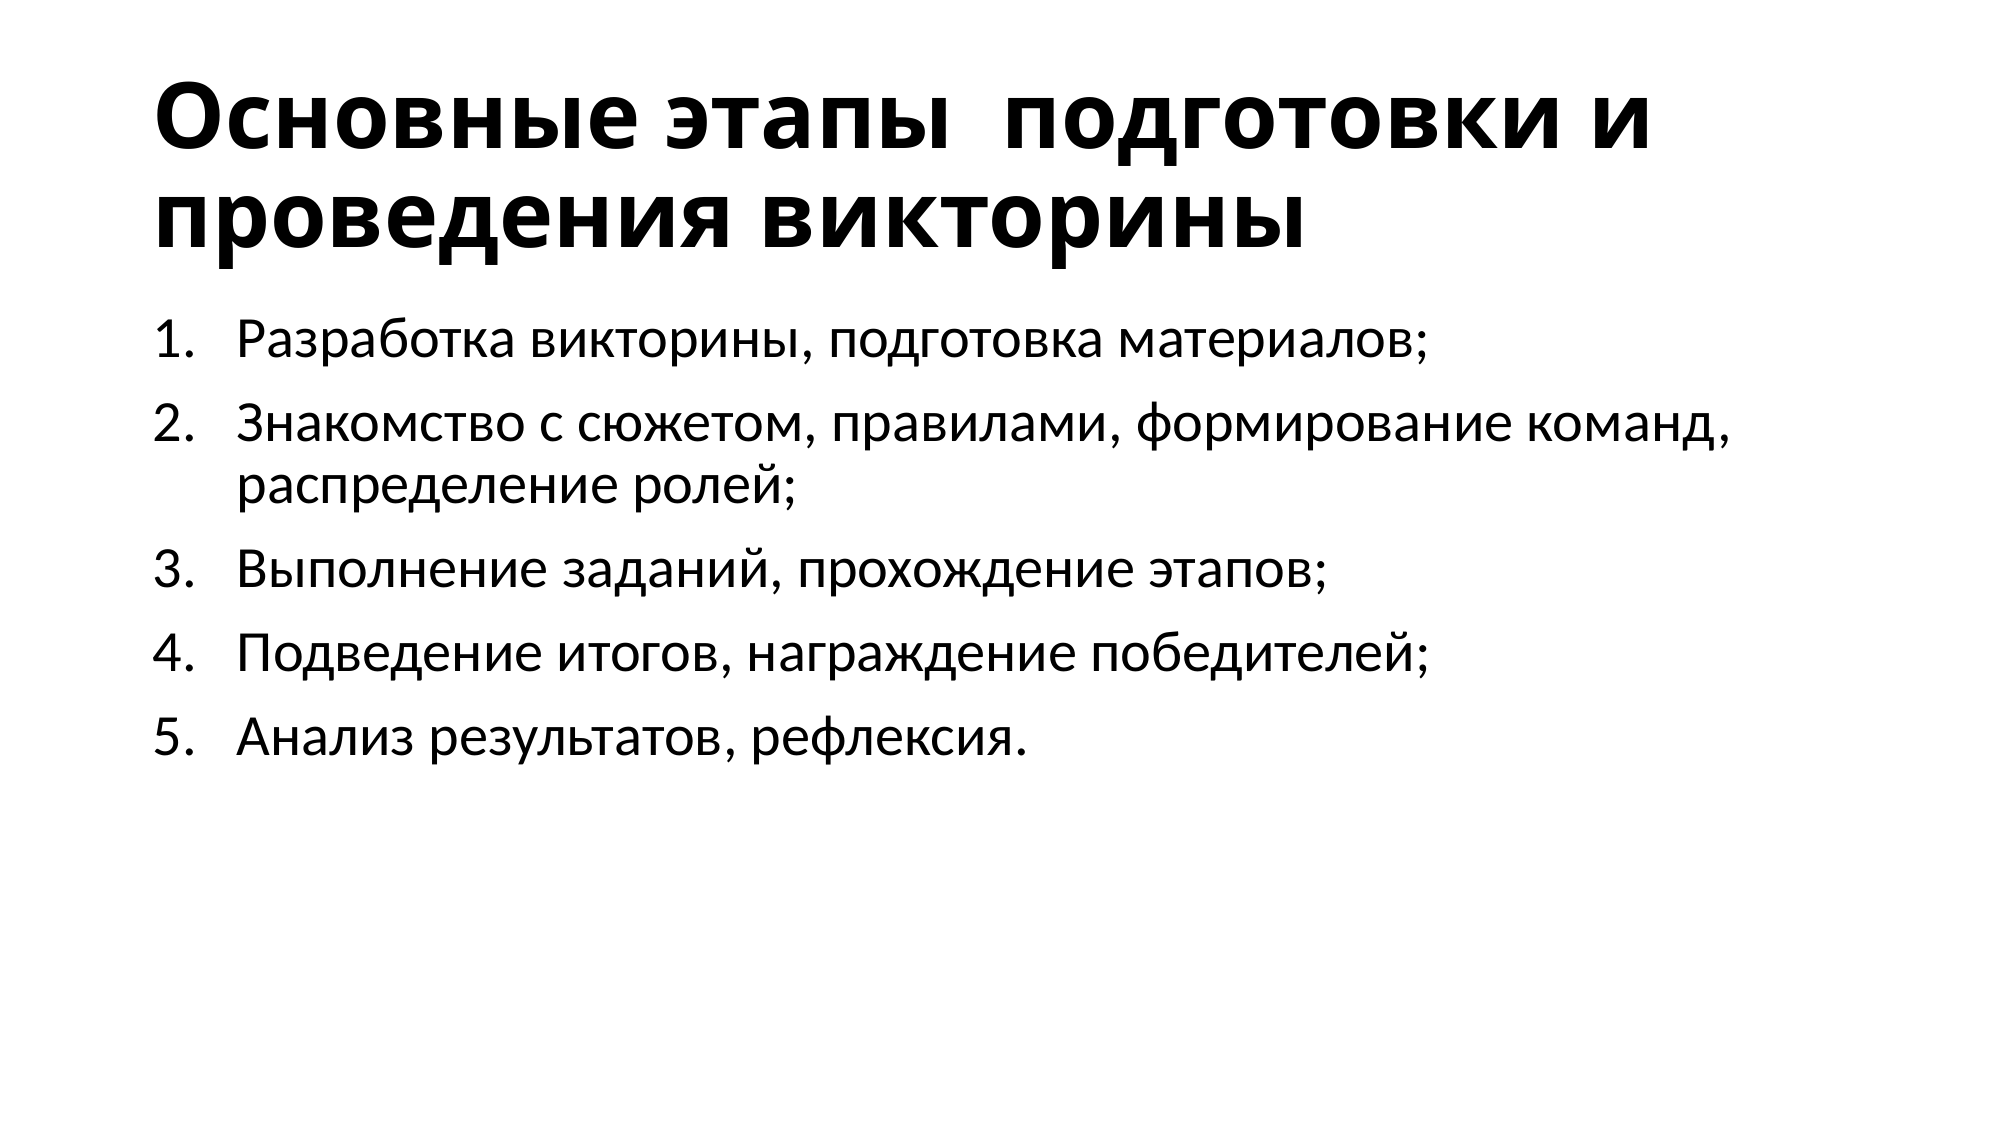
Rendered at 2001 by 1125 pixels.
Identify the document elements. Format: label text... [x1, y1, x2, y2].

title Основные этапы подготовки и проведения викторины [137, 59, 1863, 278]
list Разработка викторины, подготовка материалов; Знакомство с сюжетом, правилами, формирование команд, распределение ролей; Выполнение заданий, прохождение этапов; Подведение итогов, награждение победителей; Анализ результатов, рефлексия. [137, 299, 1863, 1014]
